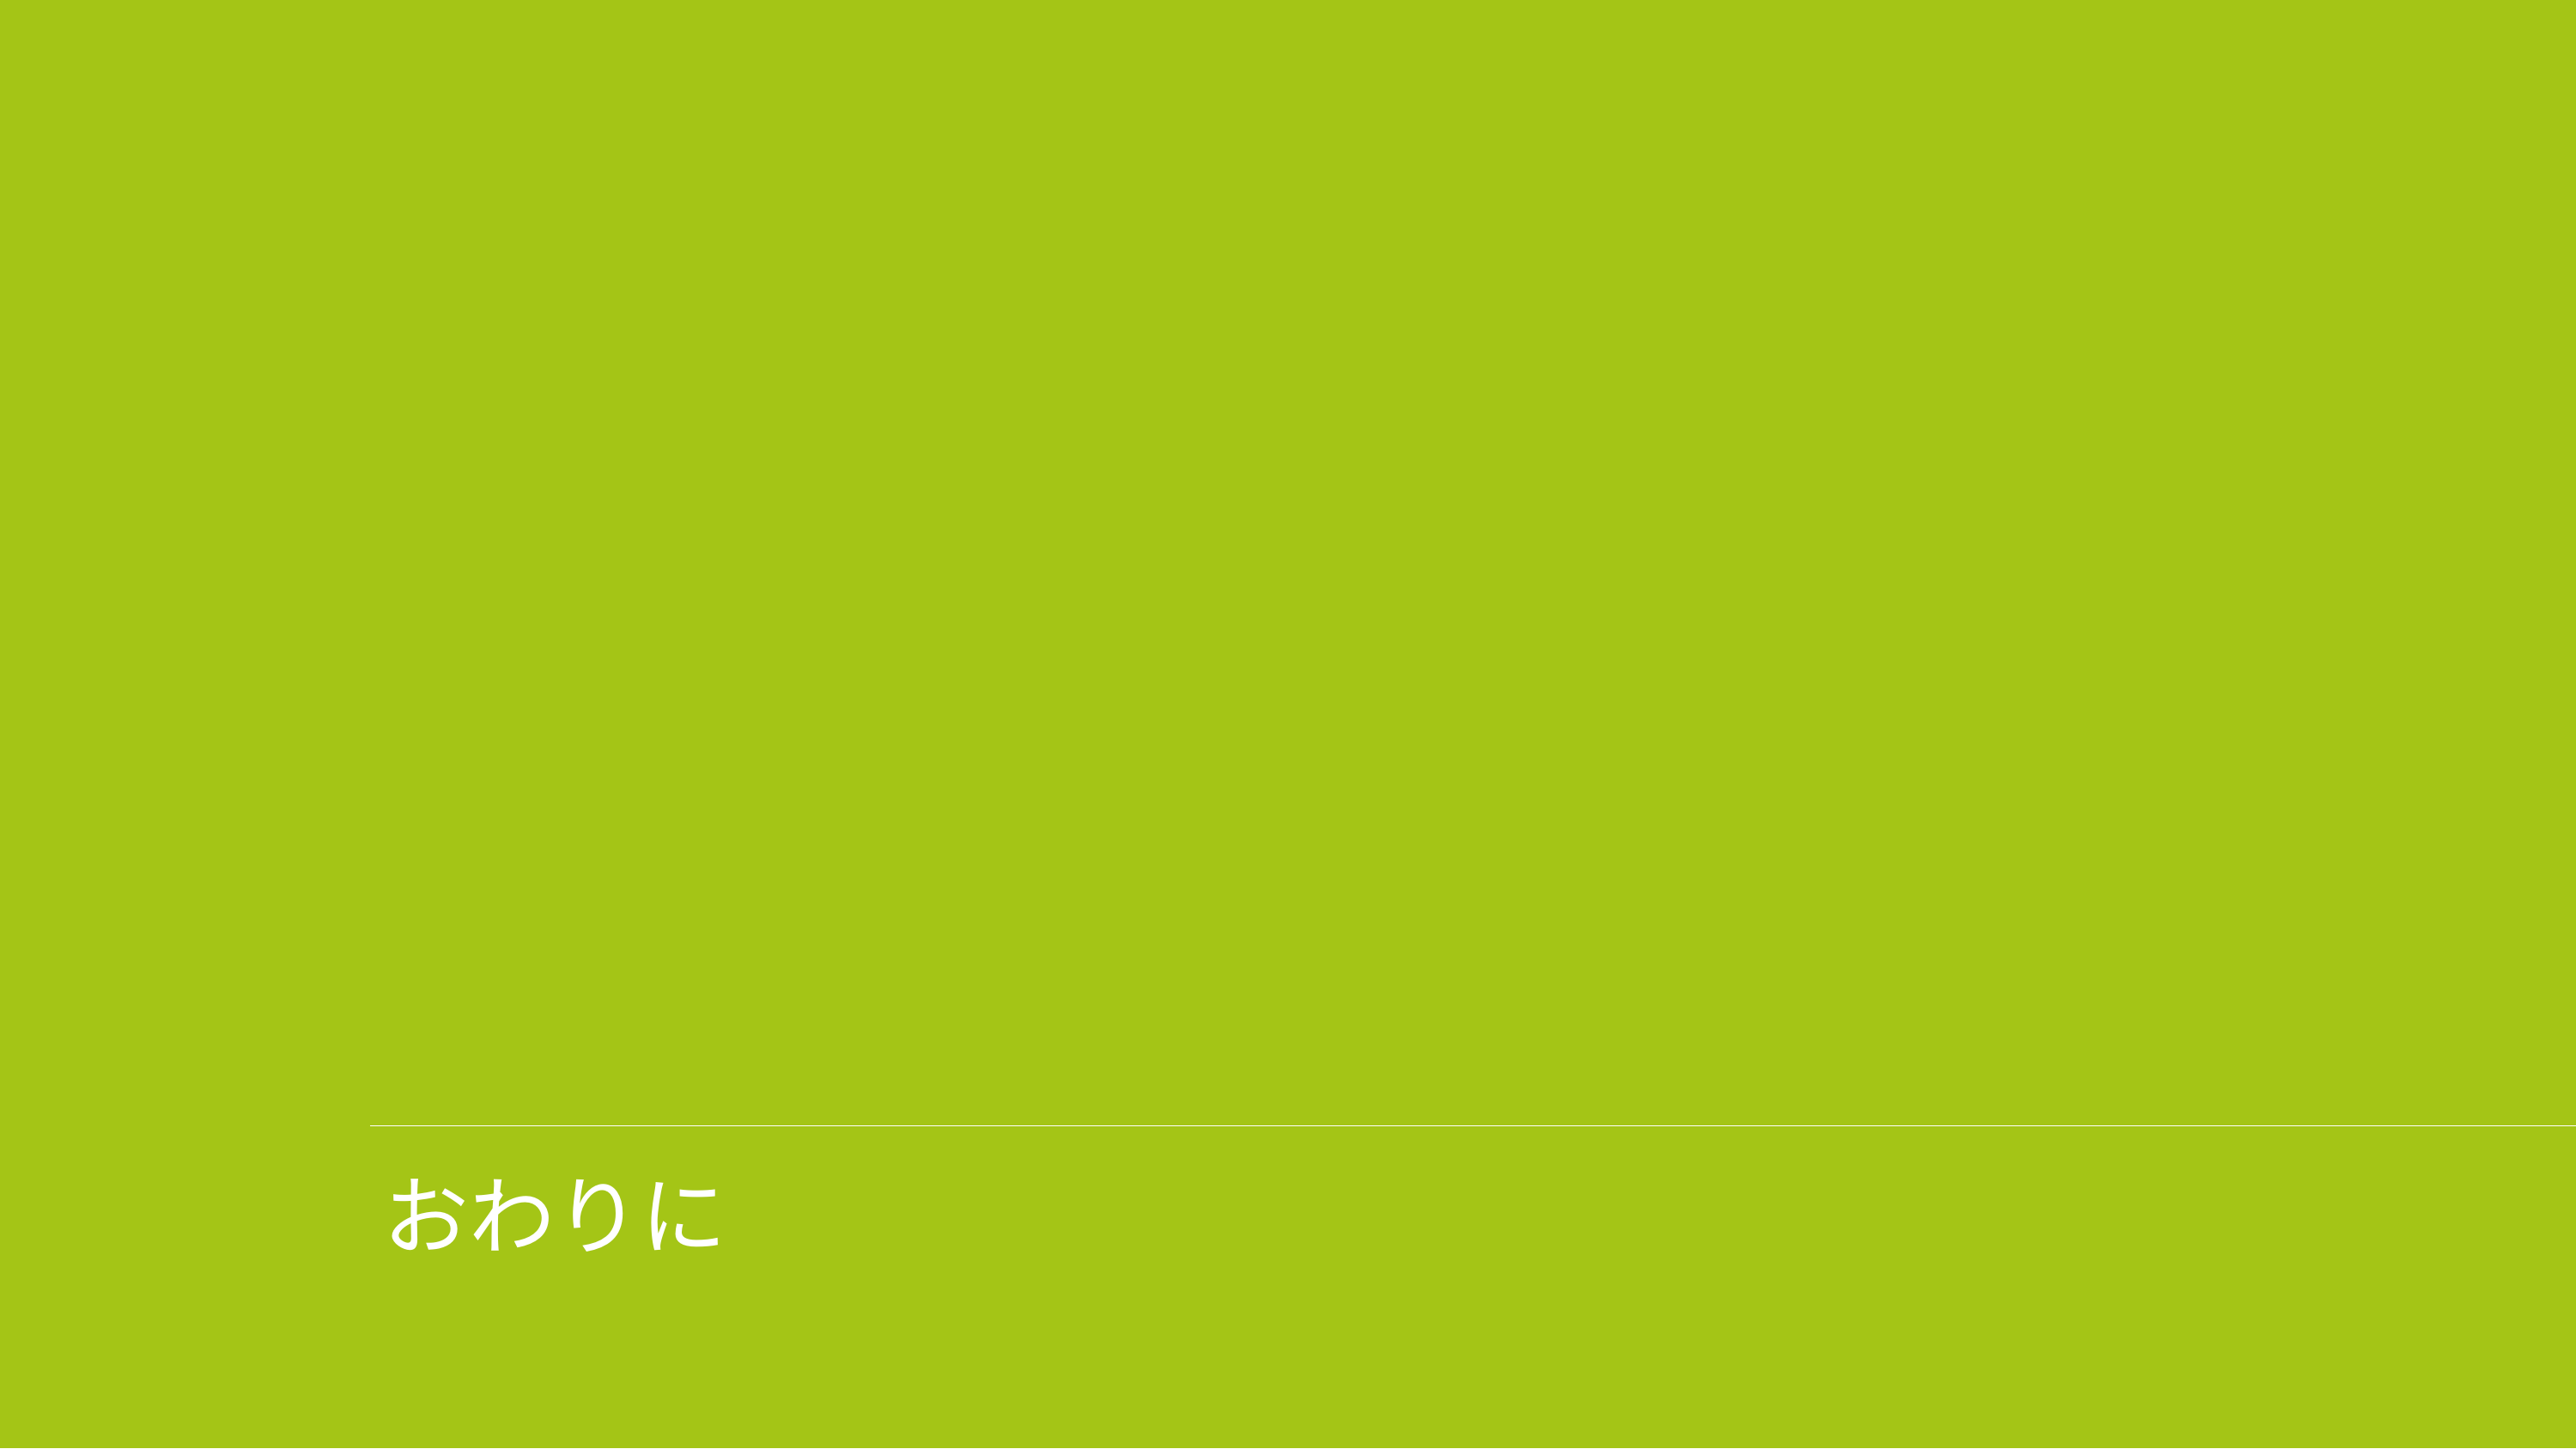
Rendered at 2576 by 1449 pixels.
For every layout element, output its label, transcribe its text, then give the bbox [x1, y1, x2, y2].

title おわりに [370, 1143, 2576, 1296]
